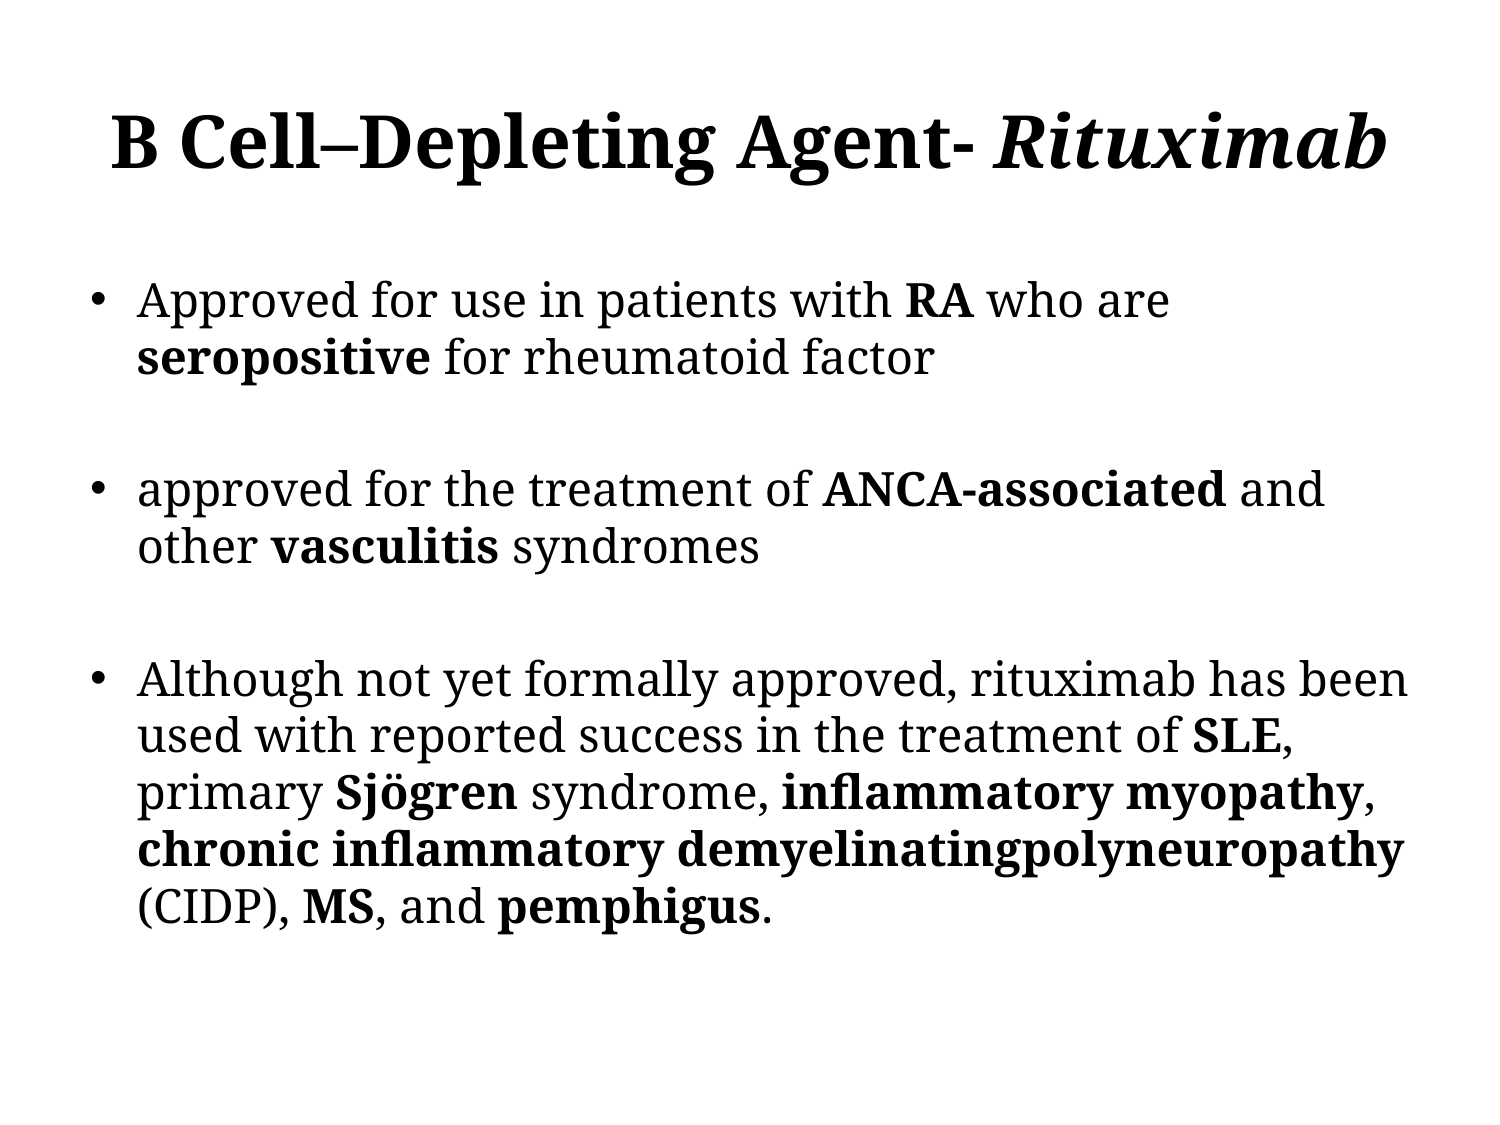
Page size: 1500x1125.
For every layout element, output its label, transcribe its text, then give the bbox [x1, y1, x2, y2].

list Approved for use in patients with RA who are seropositive for rheumatoid factor approved for the treatment of ANCA-associated and other vasculitis syndromes Although not yet formally approved, rituximab has been used with reported success in the treatment of SLE, primary Sjögren syndrome, inflammatory myopathy, chronic inflammatory demyelinatingpolyneuropathy (CIDP), MS, and pemphigus. [75, 262, 1425, 1005]
title B Cell–Depleting Agent- Rituximab [75, 45, 1425, 233]
